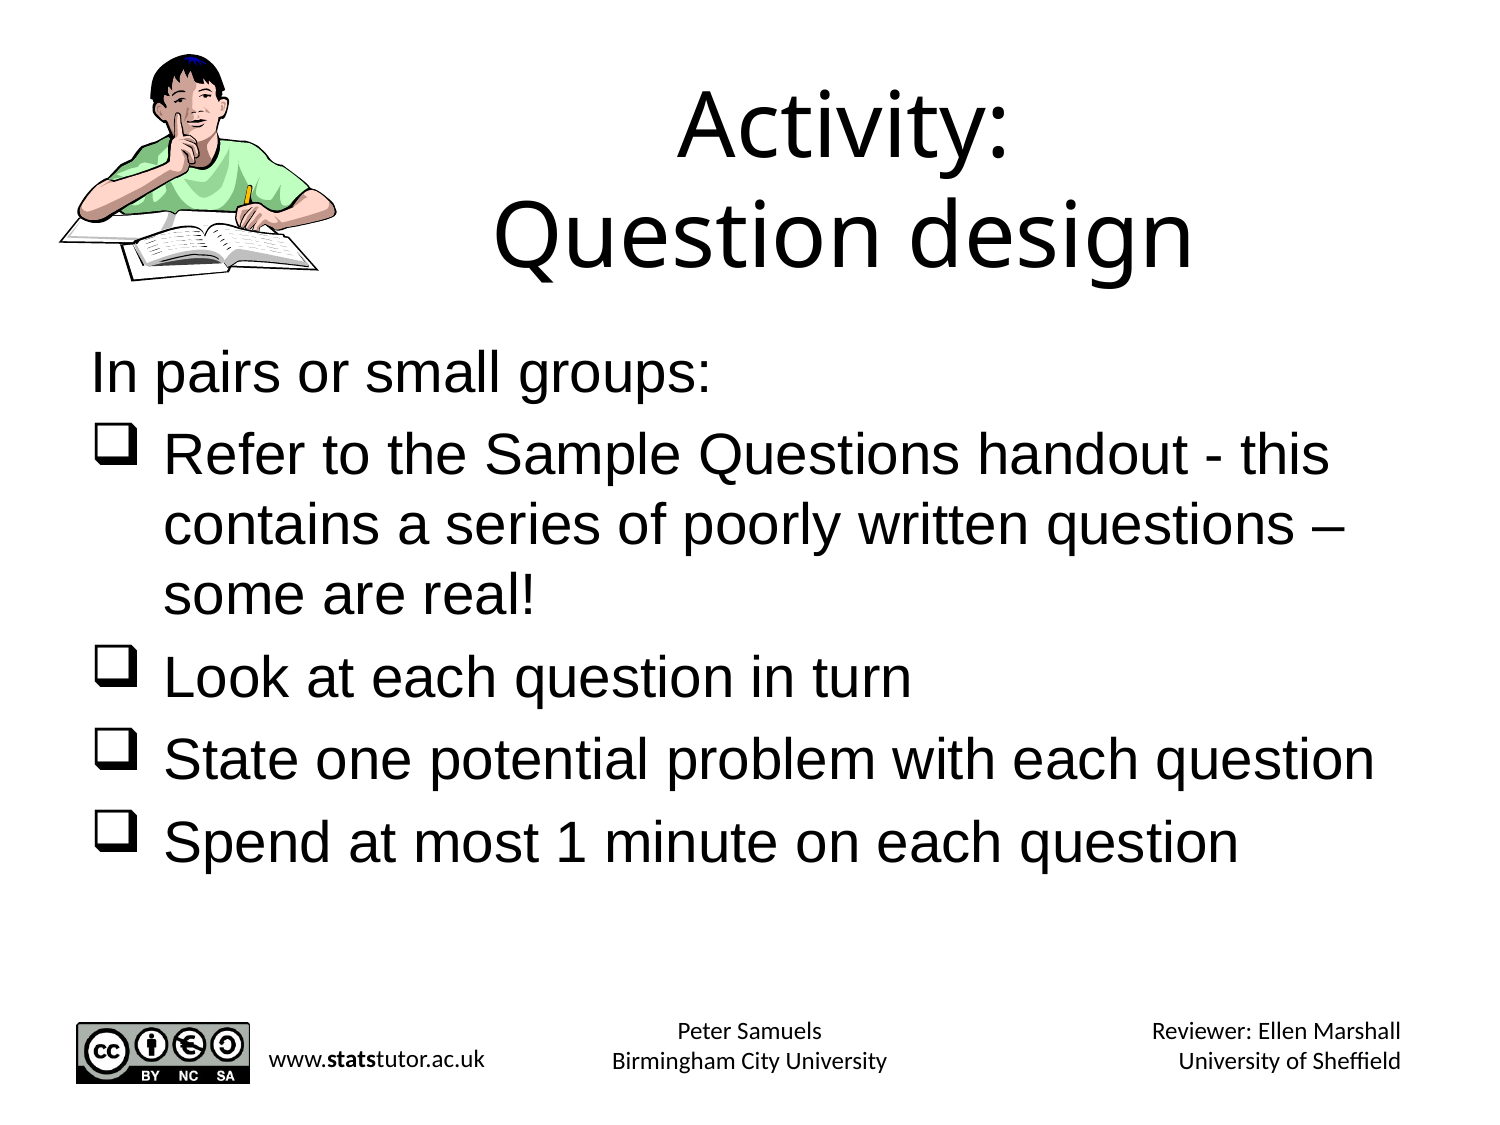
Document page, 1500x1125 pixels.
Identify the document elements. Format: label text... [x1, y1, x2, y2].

text_box Reviewer: Ellen Marshall University of Sheffield [1038, 1007, 1417, 1083]
picture [76, 1022, 251, 1084]
list In pairs or small groups: Refer to the Sample Questions handout - this contains a series of poorly written questions – some are real! Look at each question in turn State one potential problem with each question Spend at most 1 minute on each question [75, 326, 1425, 894]
text_box Peter Samuels Birmingham City University [549, 1007, 951, 1083]
picture [58, 46, 346, 282]
title Activity: Question design [360, 70, 1329, 282]
text_box www.statstutor.ac.uk [254, 1035, 526, 1080]
